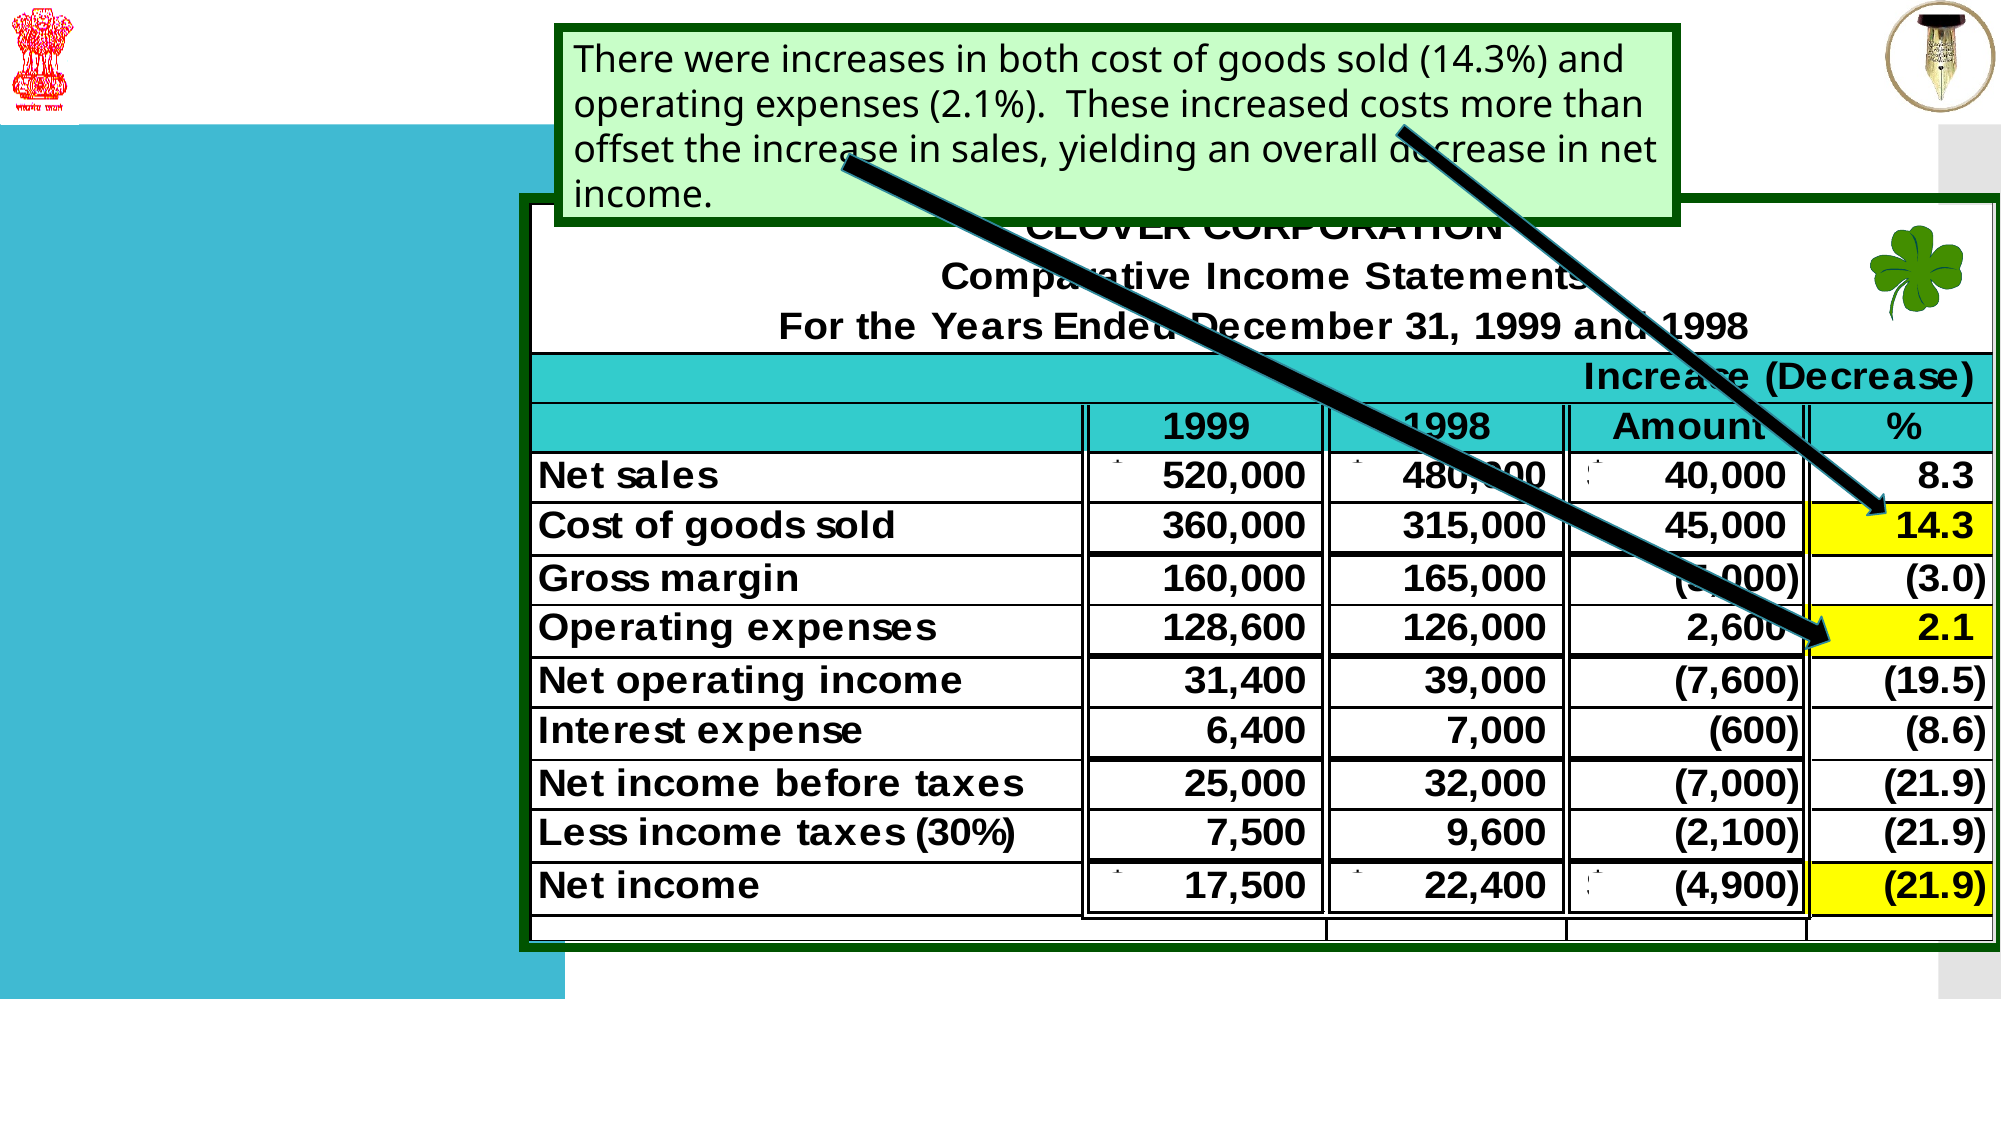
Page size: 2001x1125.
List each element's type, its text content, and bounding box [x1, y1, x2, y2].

text_box There were increases in both cost of goods sold (14.3%) and operating expenses (2.1%). These increased costs more than offset the increase in sales, yielding an overall decrease in net income. [558, 27, 1677, 202]
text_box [1869, 225, 1964, 322]
text_box [840, 152, 951, 202]
text_box [1395, 124, 1504, 202]
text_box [0, 0, 79, 125]
picture [1884, 0, 1996, 113]
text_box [528, 202, 1996, 944]
